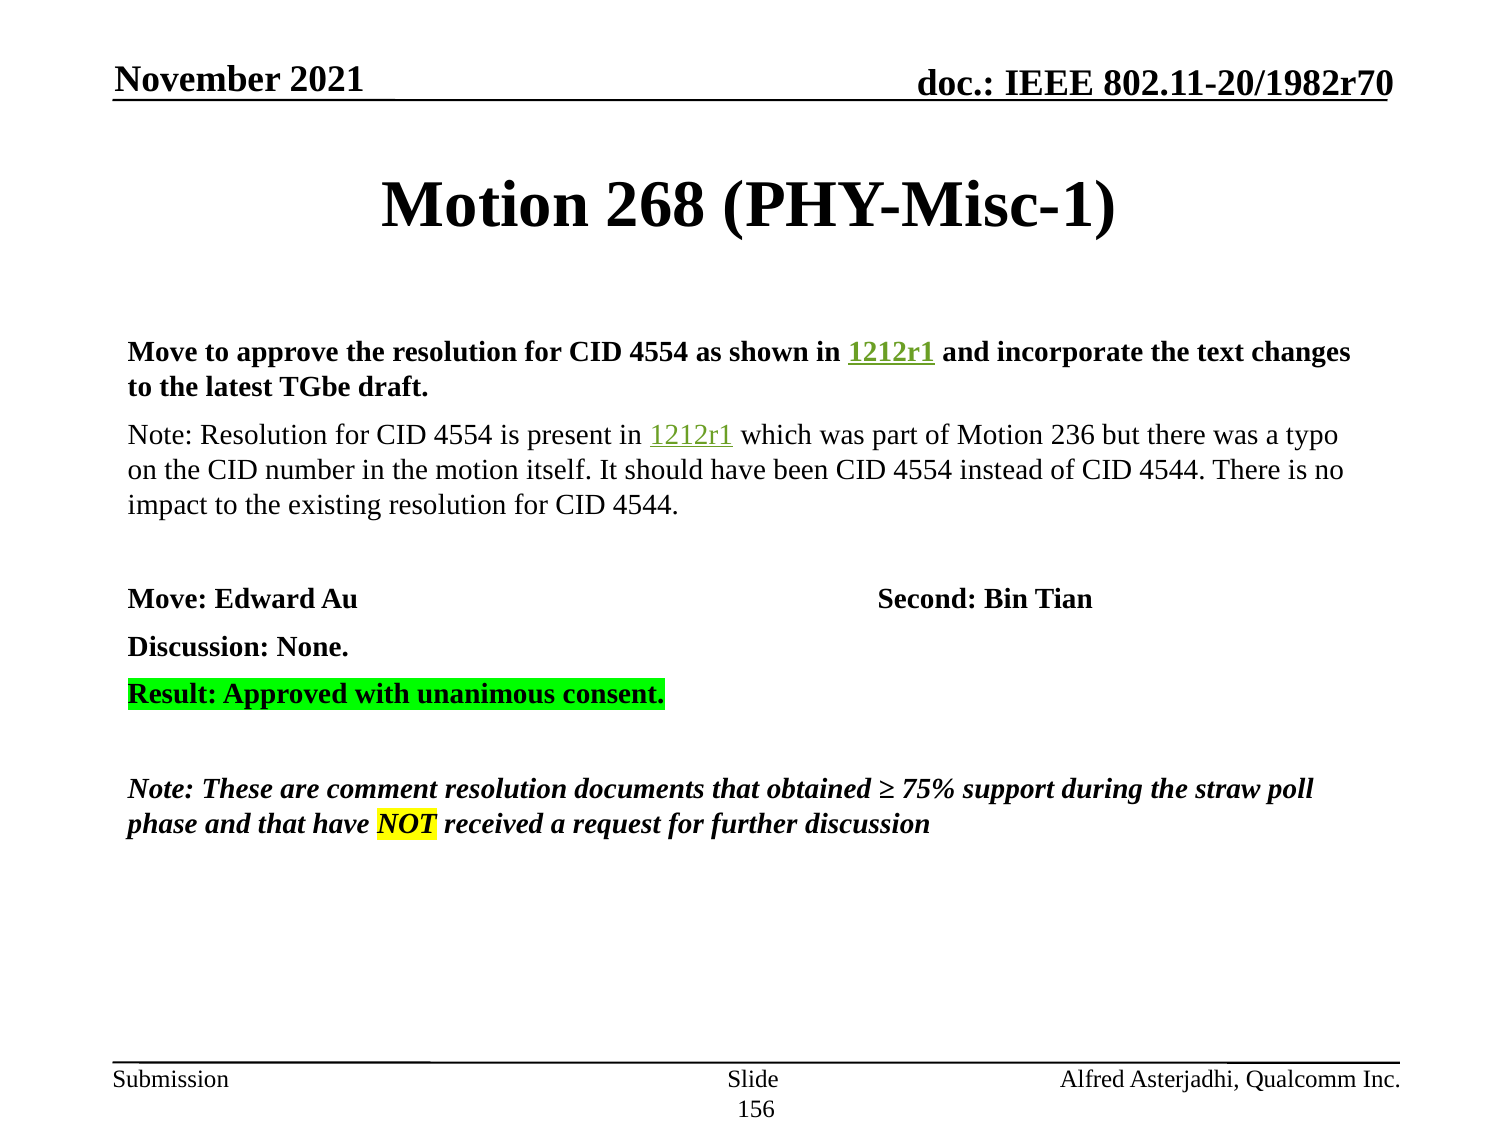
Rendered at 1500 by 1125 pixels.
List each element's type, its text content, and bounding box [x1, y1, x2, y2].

list Move to approve the resolution for CID 4554 as shown in 1212r1 and incorporate the text changes to the latest TGbe draft. Note: Resolution for CID 4554 is present in 1212r1 which was part of Motion 236 but there was a typo on the CID number in the motion itself. It should have been CID 4554 instead of CID 4544. There is no impact to the existing resolution for CID 4544. Move: Edward Au Second: Bin Tian Discussion: None. Result: Approved with unanimous consent. Note: These are comment resolution documents that obtained ≥ 75% support during the straw poll phase and that have NOT received a request for further discussion [112, 324, 1388, 1063]
footer Alfred Asterjadhi, Qualcomm Inc. [878, 1061, 1402, 1093]
slide_number Slide 156 [712, 1061, 800, 1123]
title Motion 268 (PHY-Misc-1) [112, 112, 1388, 288]
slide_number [114, 54, 423, 100]
